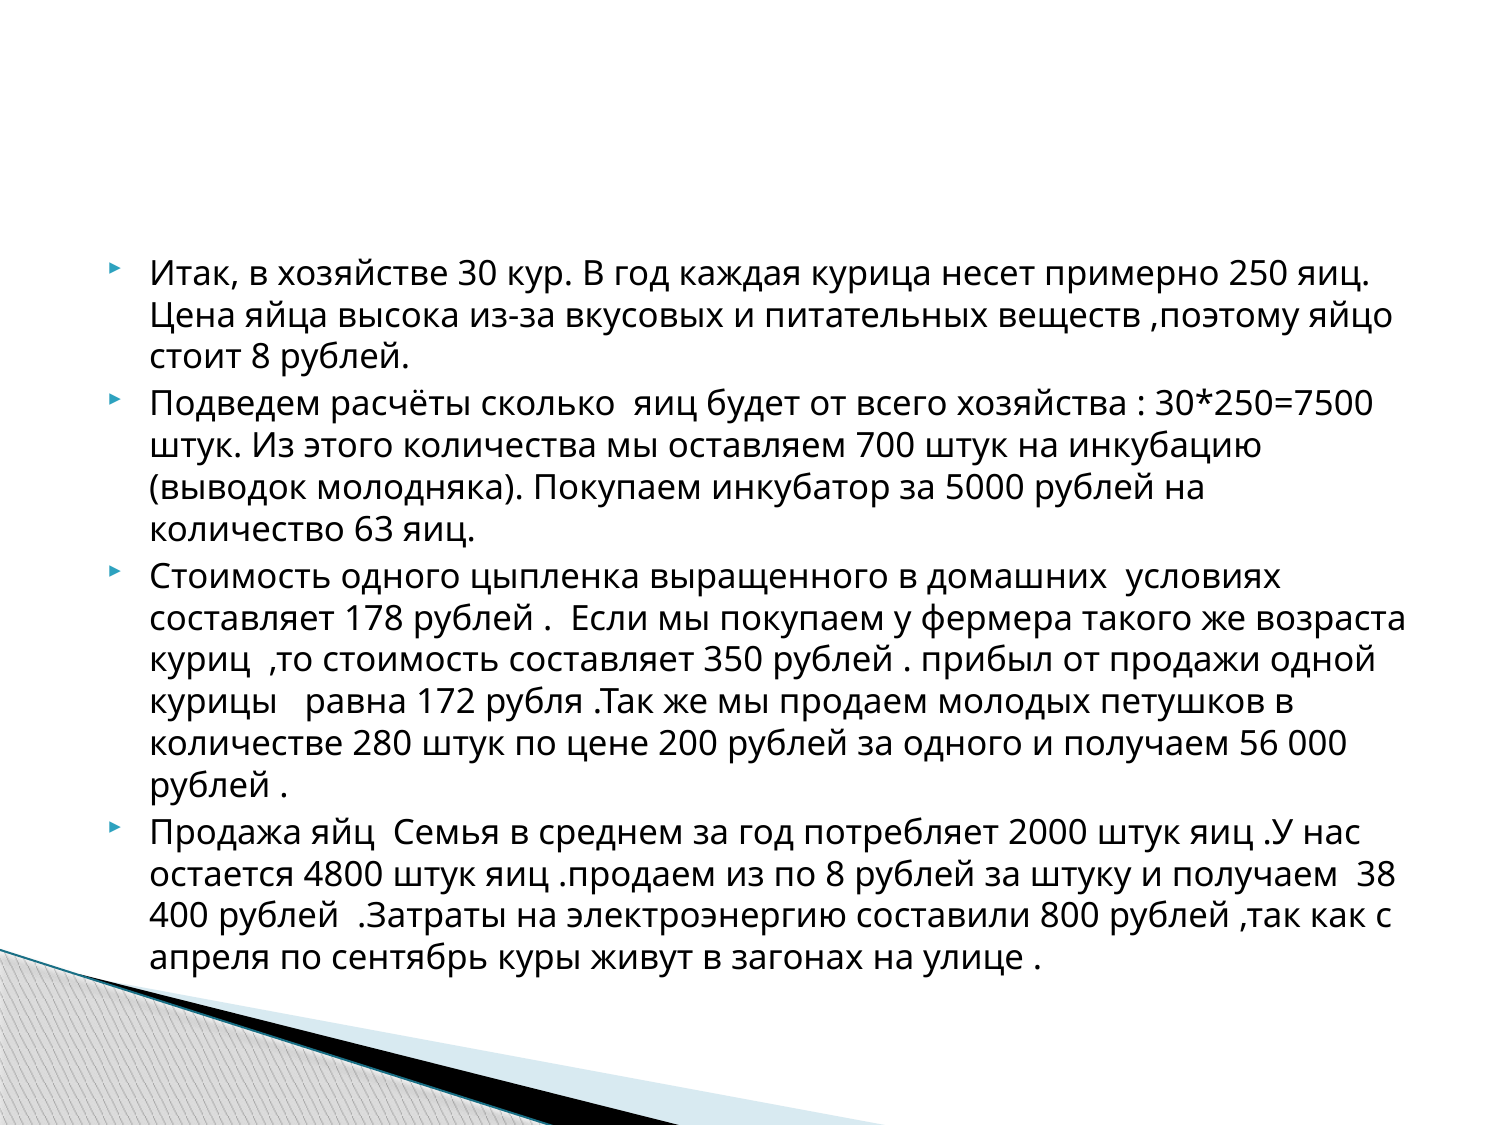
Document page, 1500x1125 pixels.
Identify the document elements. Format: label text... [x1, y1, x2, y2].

list Итак, в хозяйстве 30 кур. В год каждая курица несет примерно 250 яиц. Цена яйца высока из-за вкусовых и питательных веществ ,поэтому яйцо стоит 8 рублей. Подведем расчёты сколько яиц будет от всего хозяйства : 30*250=7500 штук. Из этого количества мы оставляем 700 штук на инкубацию (выводок молодняка). Покупаем инкубатор за 5000 рублей на количество 63 яиц. Стоимость одного цыпленка выращенного в домашних условиях составляет 178 рублей . Если мы покупаем у фермера такого же возраста куриц ,то стоимость составляет 350 рублей . прибыл от продажи одной курицы равна 172 рубля .Так же мы продаем молодых петушков в количестве 280 штук по цене 200 рублей за одного и получаем 56 000 рублей . Продажа яйц Семья в среднем за год потребляет 2000 штук яиц .У нас остается 4800 штук яиц .продаем из по 8 рублей за штуку и получаем 38 400 рублей .Затраты на электроэнергию составили 800 рублей ,так как с апреля по сентябрь куры живут в загонах на улице . [75, 243, 1425, 986]
